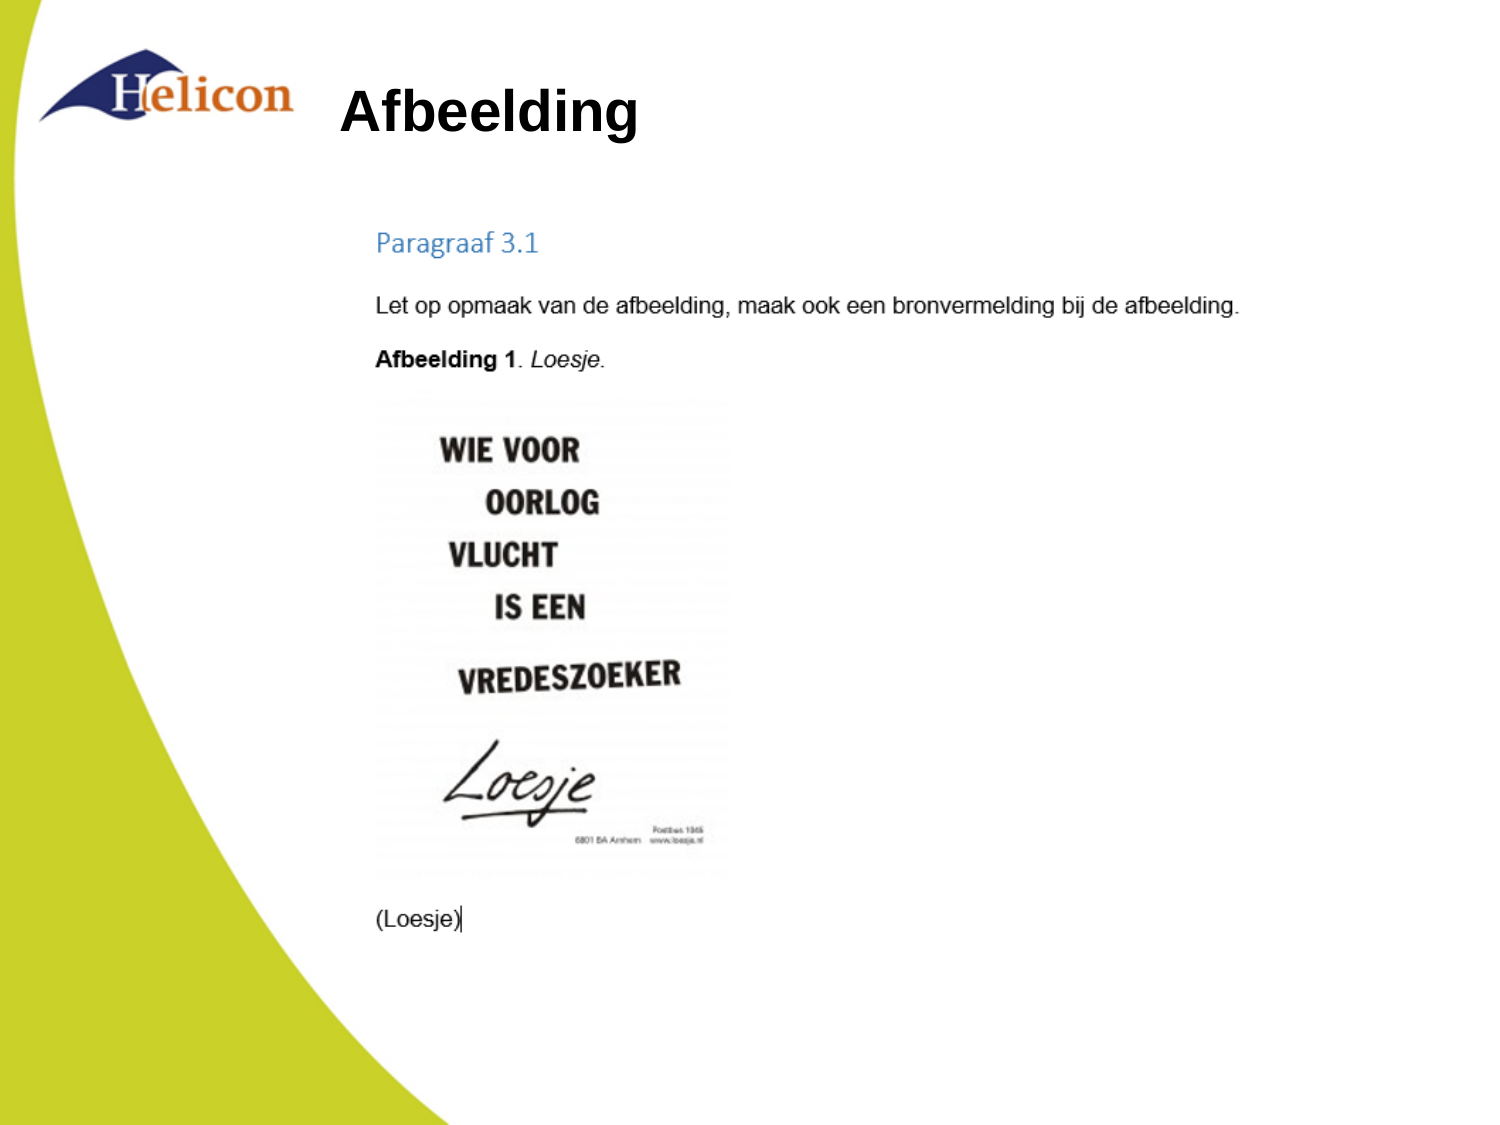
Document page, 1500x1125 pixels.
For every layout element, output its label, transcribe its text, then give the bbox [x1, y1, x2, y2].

title Afbeelding [324, 54, 1415, 161]
picture [0, 0, 1500, 1125]
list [336, 223, 1426, 979]
